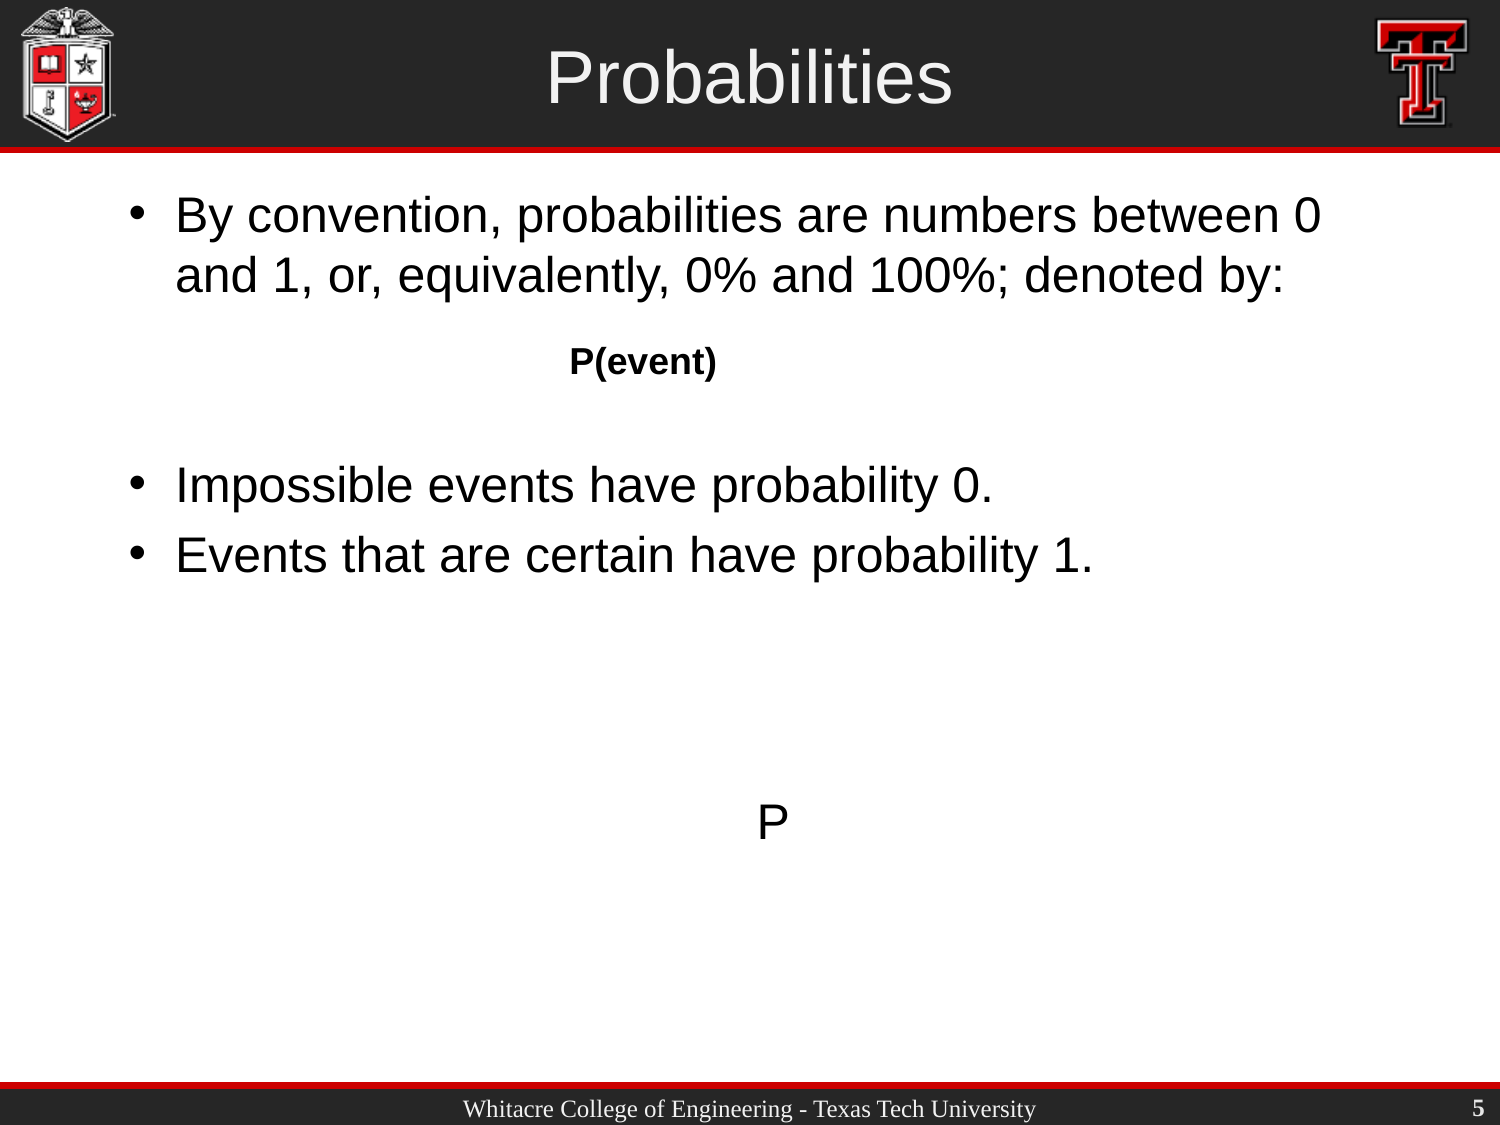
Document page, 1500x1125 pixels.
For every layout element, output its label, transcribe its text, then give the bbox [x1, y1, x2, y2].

slide_number 5 [1392, 1086, 1500, 1125]
picture [21, 7, 116, 142]
title Probabilities [151, 6, 1349, 141]
text_box P(event) [554, 329, 794, 390]
picture [1373, 14, 1472, 128]
list By convention, probabilities are numbers between 0 and 1, or, equivalently, 0% and 100%; denoted by: Impossible events have probability 0. Events that are certain have probability 1. [113, 174, 1431, 777]
